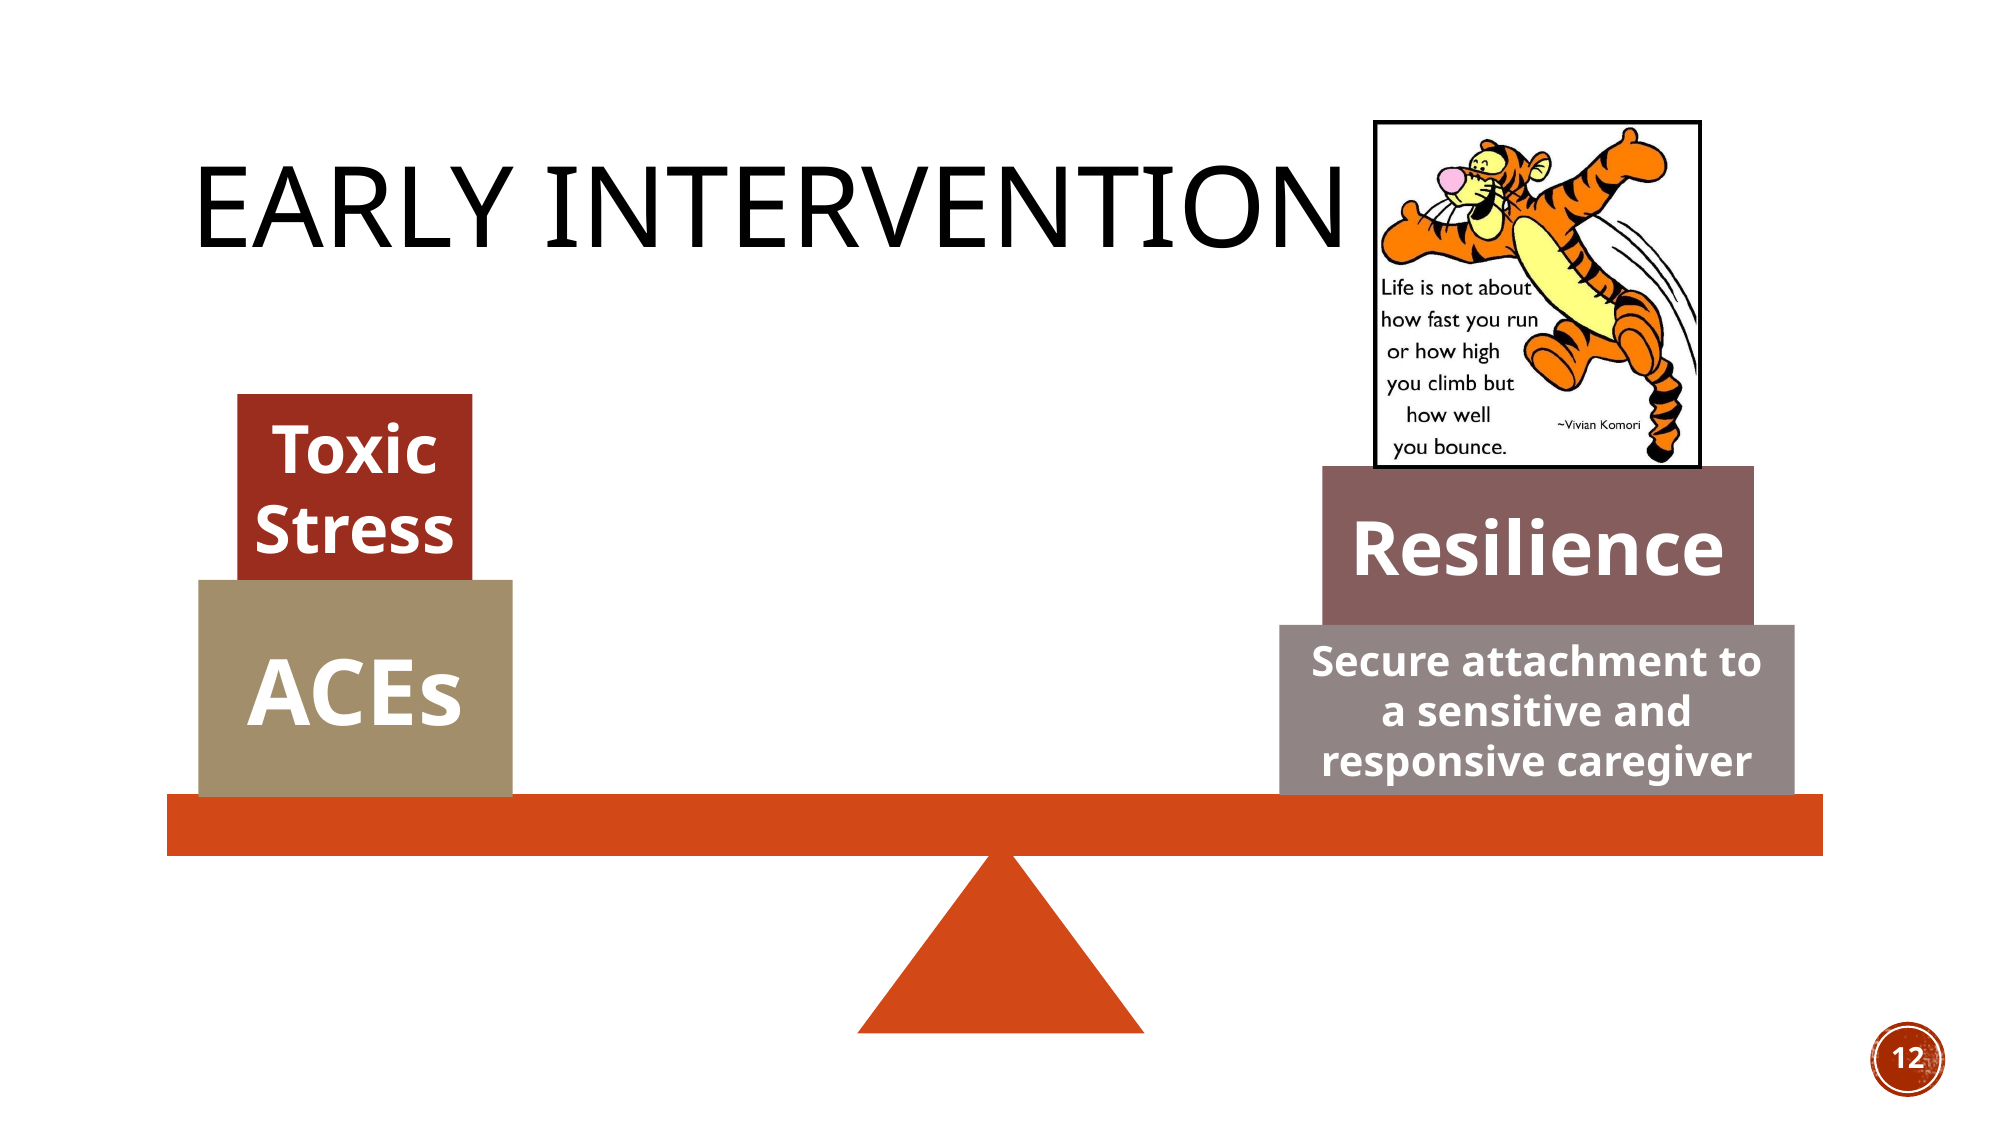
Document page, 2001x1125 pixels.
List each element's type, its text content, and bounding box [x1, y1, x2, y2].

text_box Toxic Stress [236, 393, 473, 581]
slide_number 12 [1855, 1028, 1961, 1089]
picture [1373, 120, 1702, 469]
text_box [856, 838, 1146, 1035]
text_box Secure attachment to a sensitive and responsive caregiver [1278, 624, 1796, 796]
text_box Resilience [1321, 465, 1755, 624]
text_box ACEs [197, 579, 514, 798]
title Early intervention [175, 79, 1826, 344]
